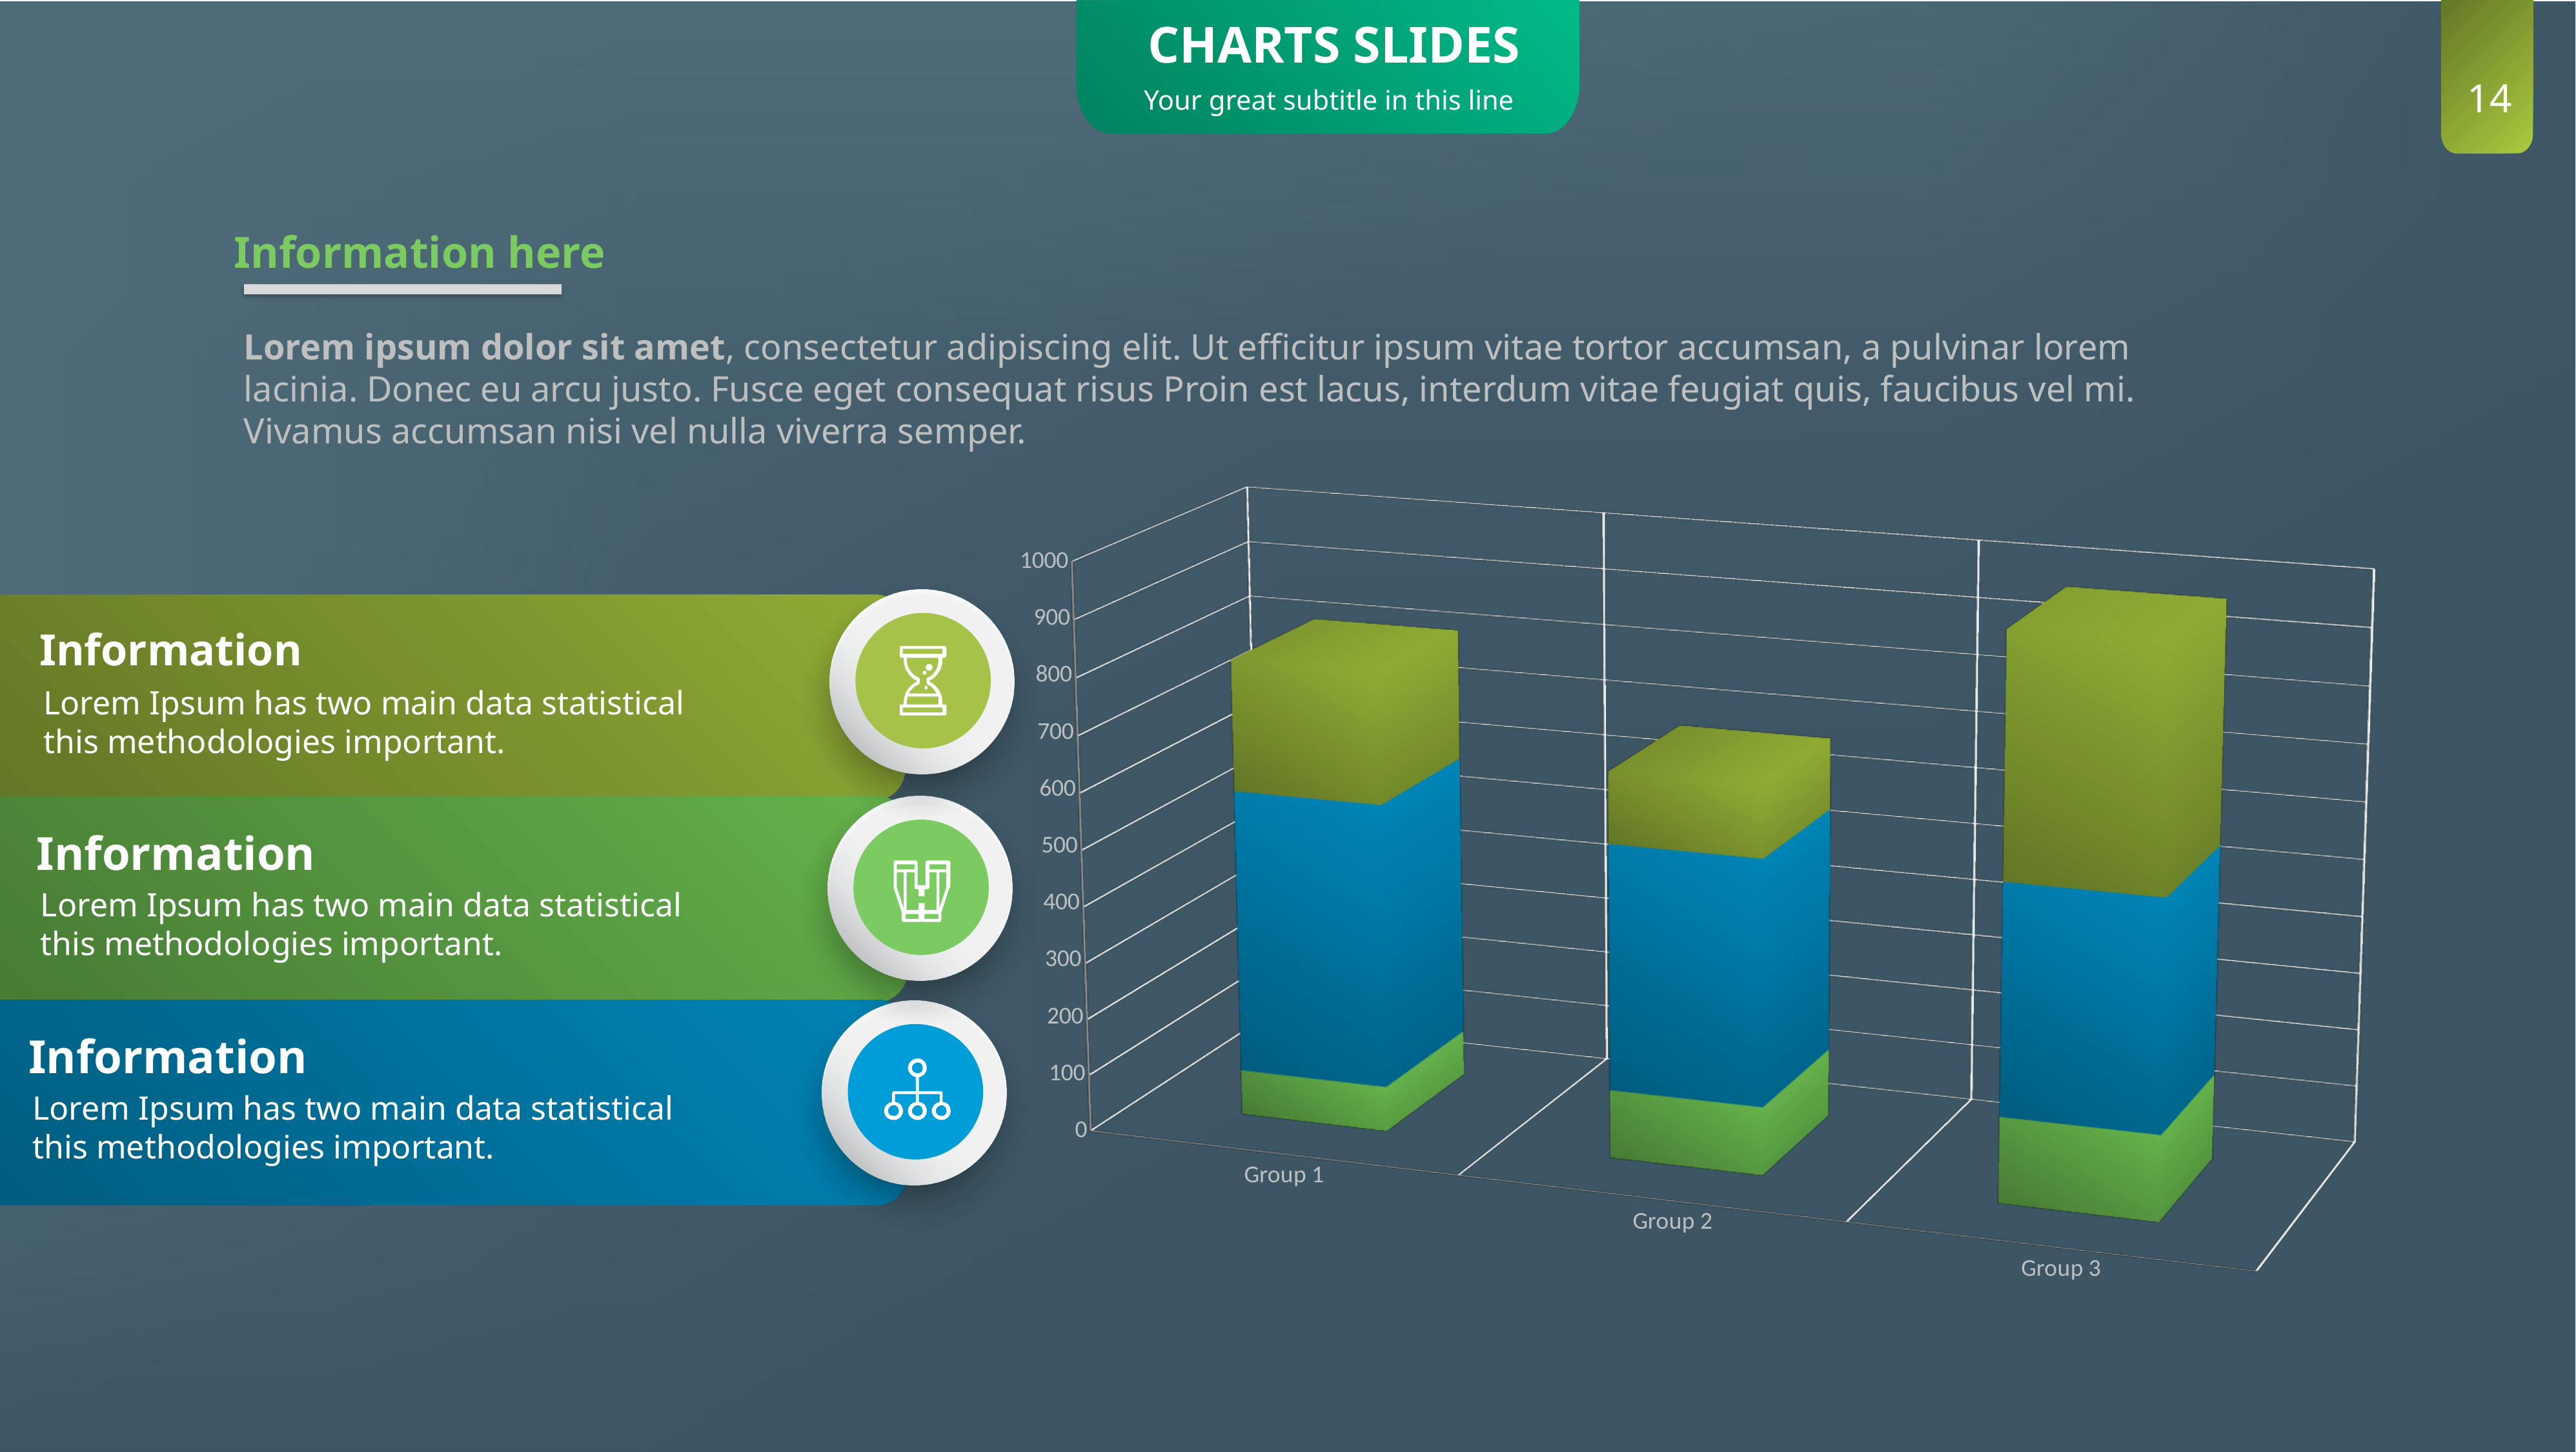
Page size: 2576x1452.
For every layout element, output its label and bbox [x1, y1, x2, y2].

text_box [19, 612, 724, 788]
chart [940, 451, 2515, 1340]
text_box [795, 827, 1040, 1030]
text_box [218, 220, 2240, 452]
text_box [0, 796, 792, 1000]
text_box [17, 814, 720, 990]
text_box [0, 1000, 786, 1205]
text_box [9, 1018, 713, 1193]
picture [0, 1, 2576, 1452]
text_box [797, 578, 1042, 823]
text_box [0, 594, 794, 796]
text_box [876, 0, 1792, 134]
text_box [789, 989, 1035, 1235]
